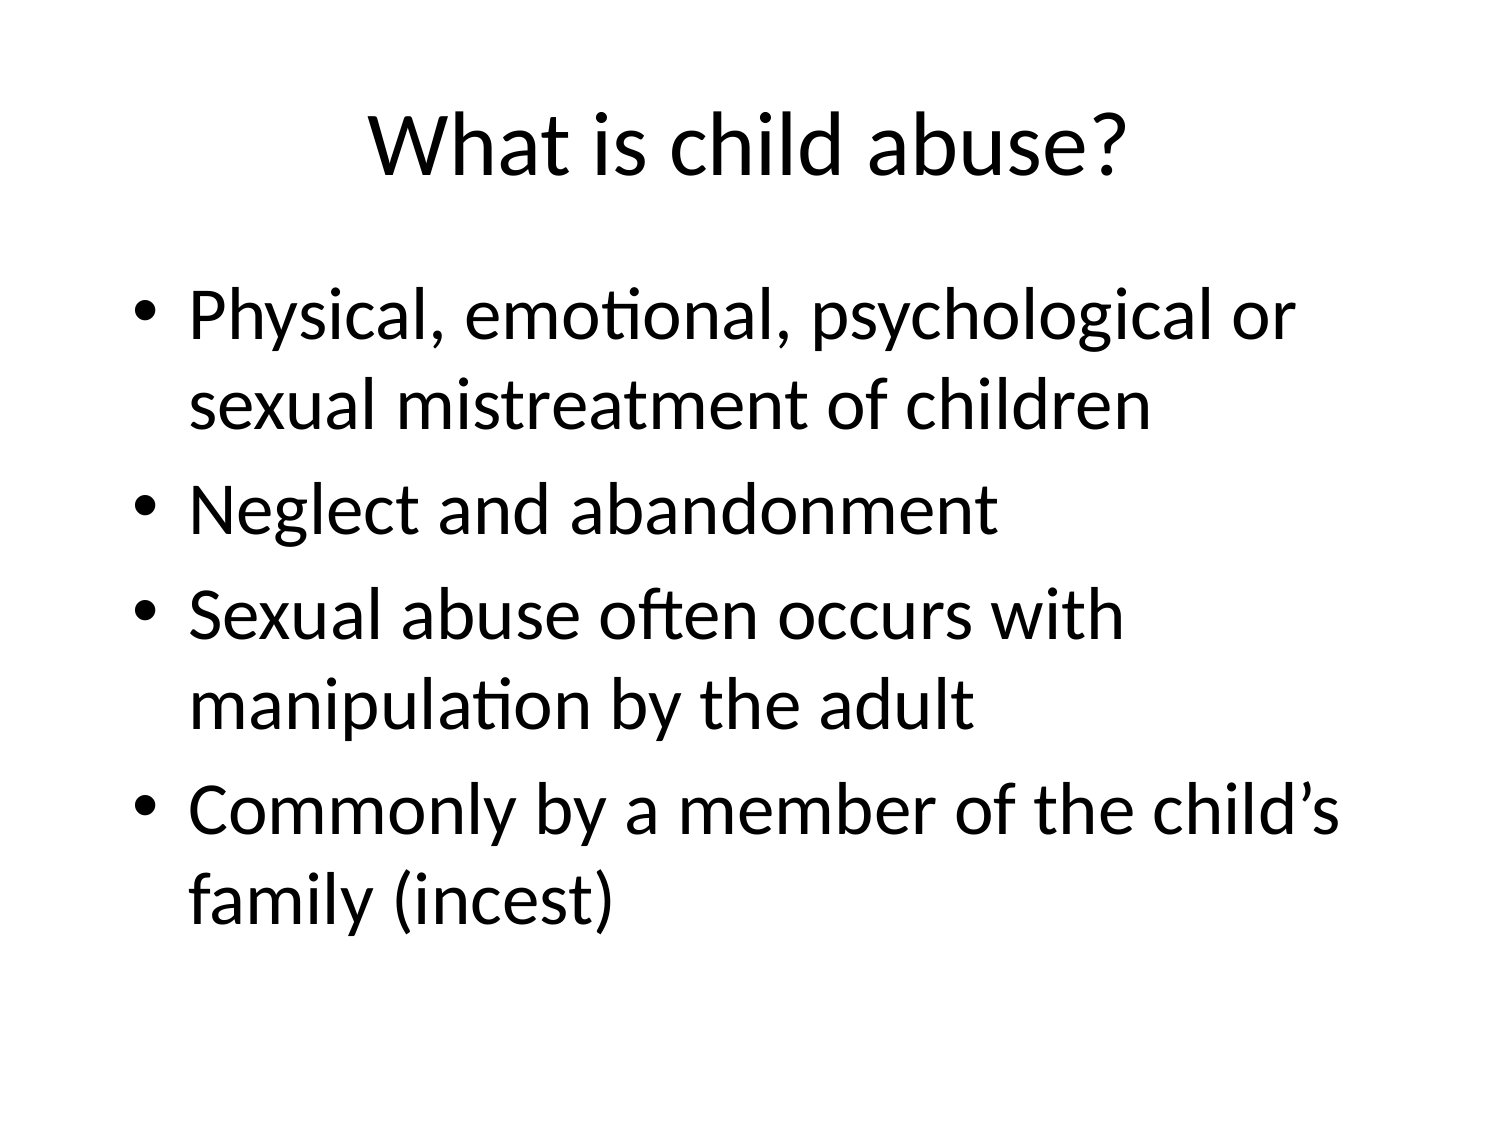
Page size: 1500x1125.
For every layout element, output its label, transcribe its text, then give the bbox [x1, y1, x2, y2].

list Physical, emotional, psychological or sexual mistreatment of children Neglect and abandonment Sexual abuse often occurs with manipulation by the adult Commonly by a member of the child’s family (incest) [117, 256, 1380, 1013]
title What is child abuse? [75, 45, 1425, 233]
